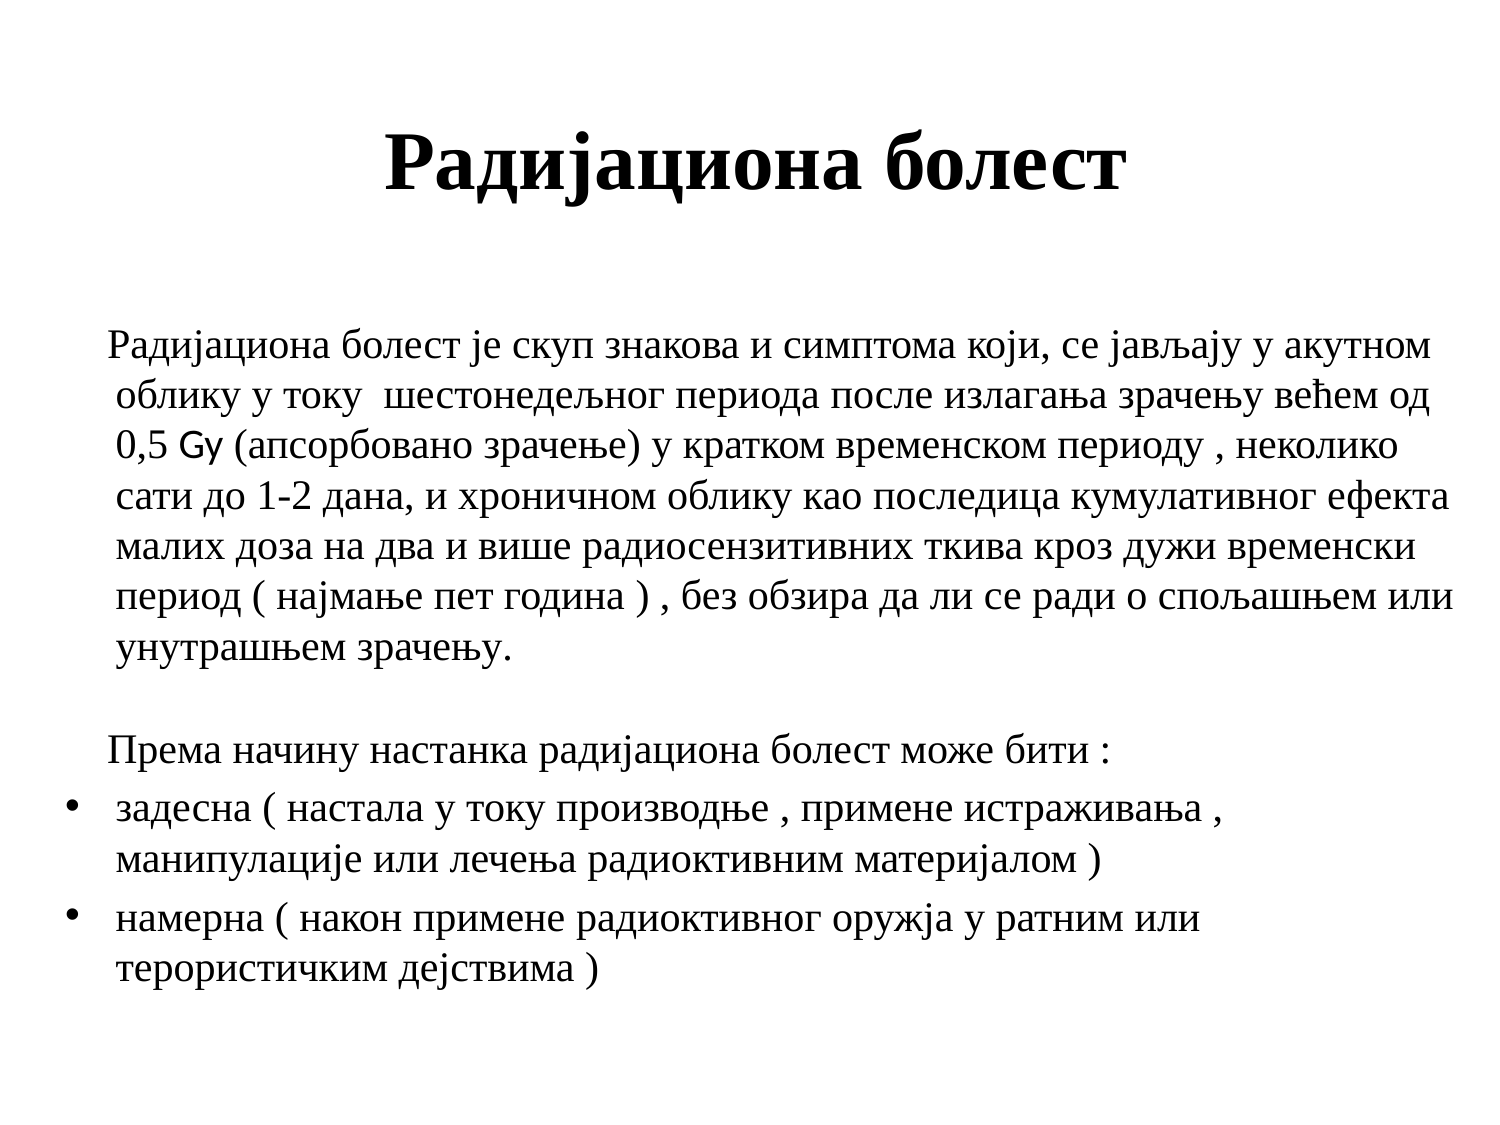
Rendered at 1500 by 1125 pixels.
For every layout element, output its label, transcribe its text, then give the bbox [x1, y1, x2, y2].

title Радијациона болест [75, 0, 1438, 233]
list Радијациона болест је скуп знакова и симптома који, се јављају у акутном облику у току шестонедељног периода после излагања зрачењу већем од 0,5 Gy (апсорбовано зрачење) у кратком временском периоду , неколико сати до 1-2 дана, и хроничном облику као последица кумулативног ефекта малих доза на два и више радиосензитивних ткива кроз дужи временски период ( најмање пет година ) , без обзира да ли се ради о спољашњем или унутрашњем зрачењу. Према начину настанка радијациона болест може бити ​: задесна ( настала у току производње , примене истраживања , манипулације или лечења радиоктивним материјалом ) намерна ( након примене радиоктивног оружја у ратним или терористичким дејствима ) [50, 262, 1475, 1005]
